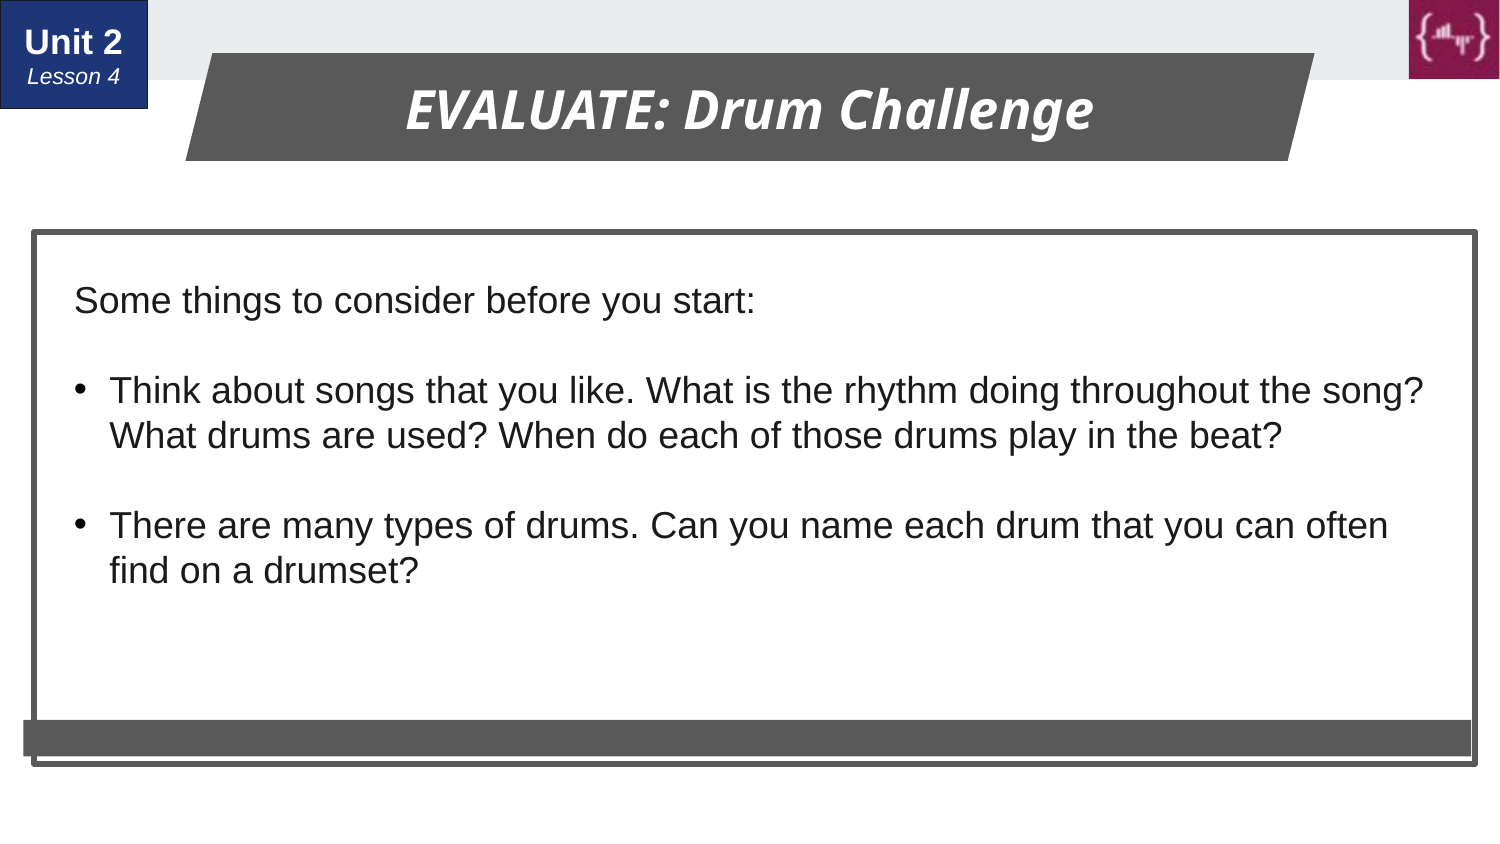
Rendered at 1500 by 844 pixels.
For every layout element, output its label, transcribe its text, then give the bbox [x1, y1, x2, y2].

picture [37, 234, 1473, 761]
picture [1408, 0, 1500, 79]
text_box Unit 2 Lesson 4 [0, 0, 148, 109]
text_box [23, 719, 32, 757]
text_box [185, 53, 1315, 161]
title EVALUATE: Drum Challenge [221, 60, 1279, 155]
